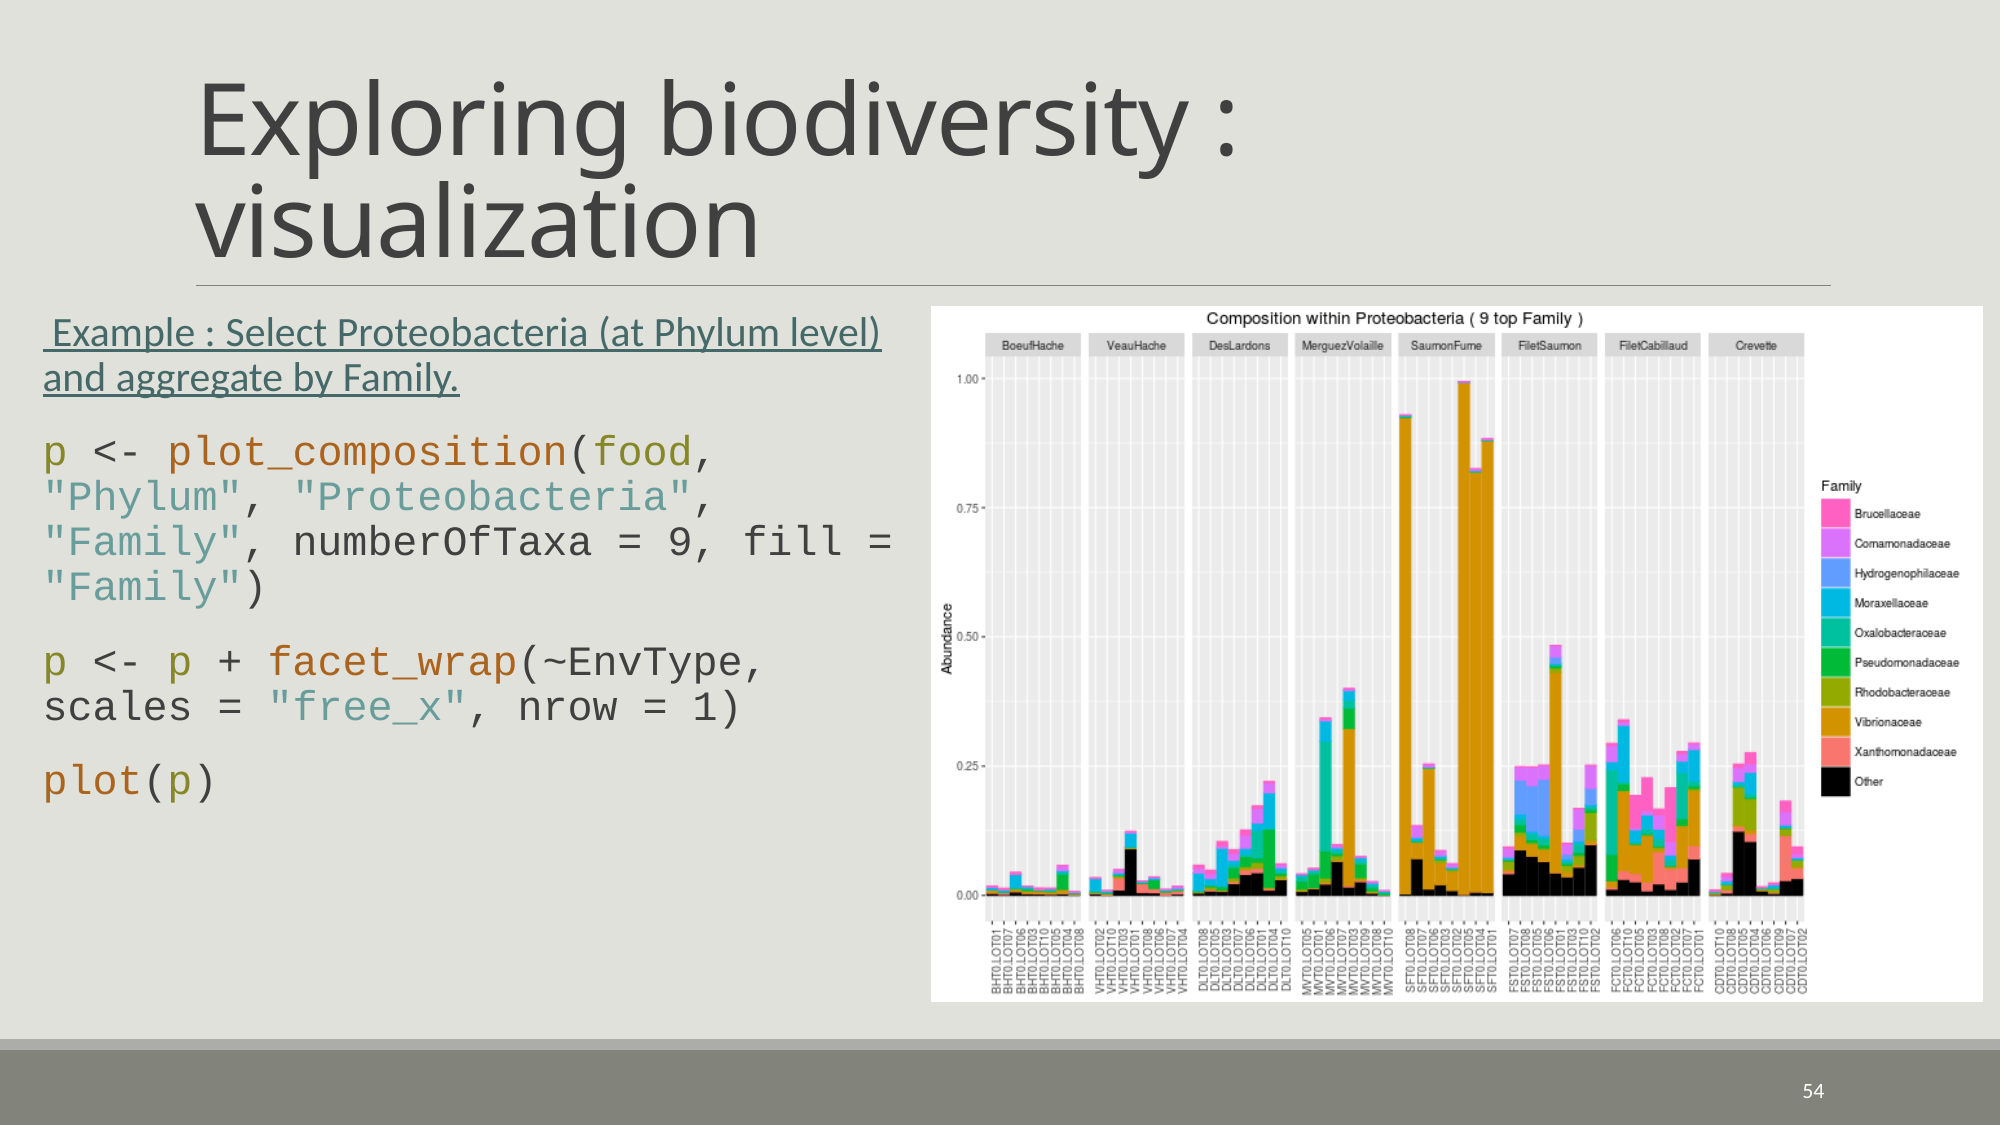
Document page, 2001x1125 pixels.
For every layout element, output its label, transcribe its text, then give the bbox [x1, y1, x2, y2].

list Example : Select Proteobacteria (at Phylum level) and aggregate by Family. p <- plot_composition(food, "Phylum", "Proteobacteria", "Family", numberOfTaxa = 9, fill = "Family") p <- p + facet_wrap(~EnvType, scales = "free_x", nrow = 1) plot(p) [27, 302, 924, 1039]
title Exploring biodiversity : visualization [180, 47, 1830, 285]
slide_number 54 [1624, 1059, 1840, 1120]
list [931, 305, 1983, 1002]
